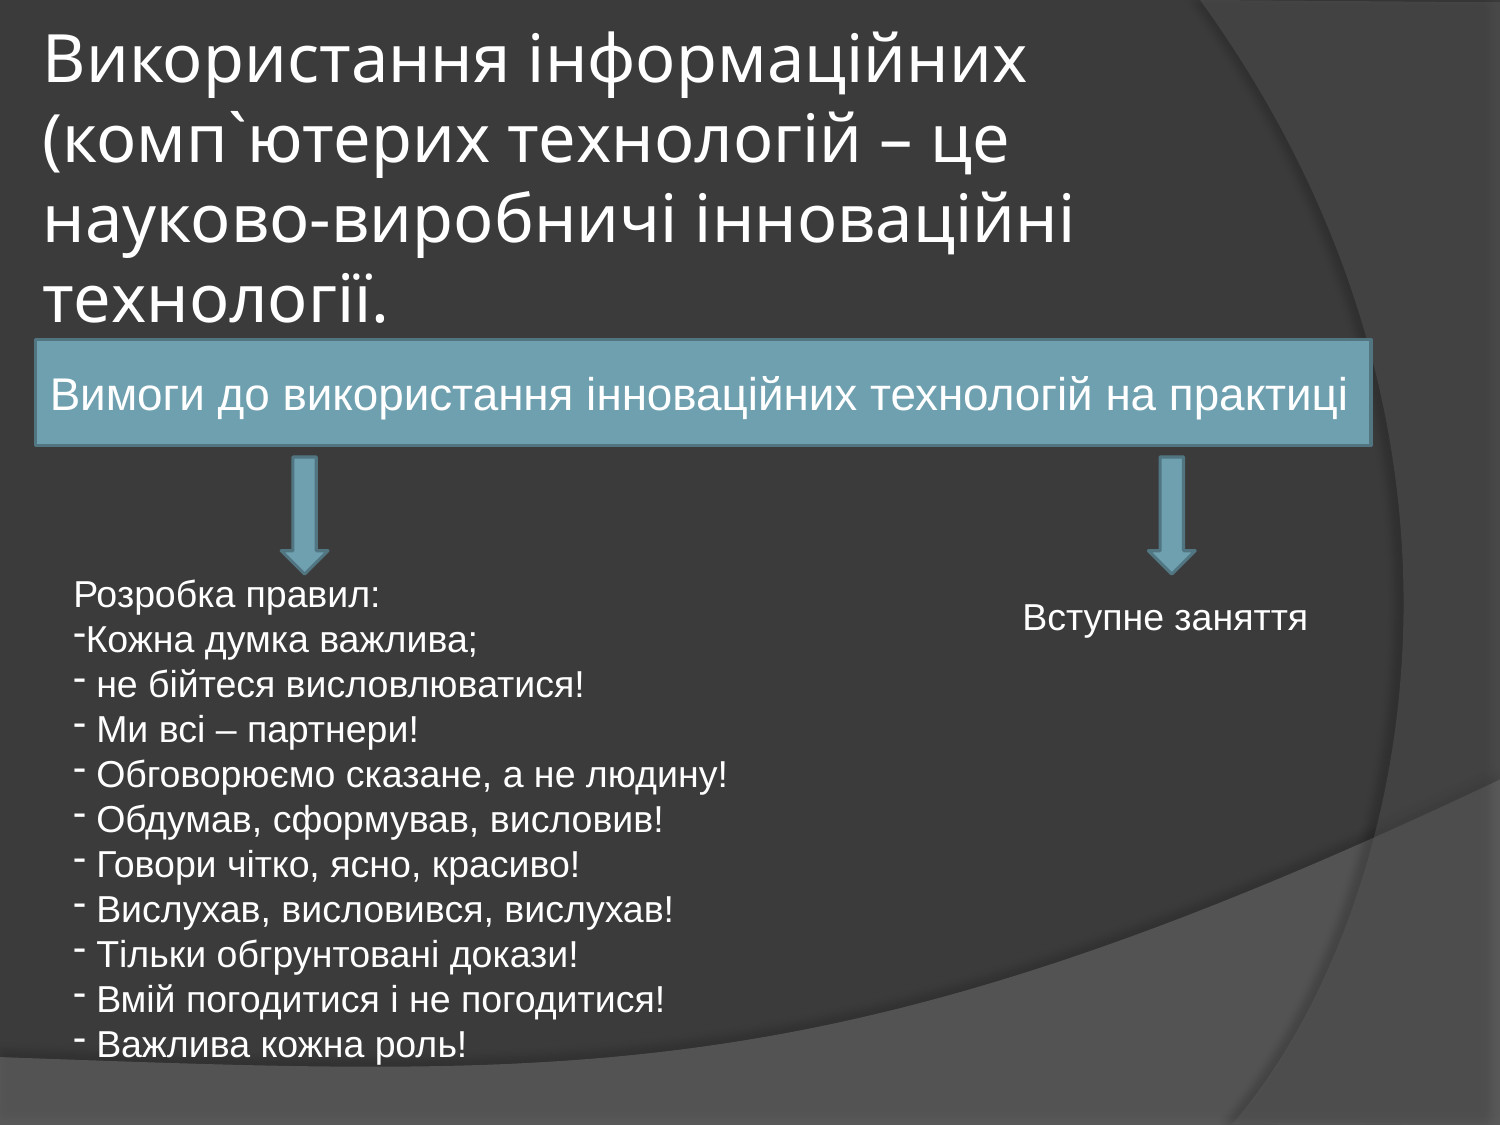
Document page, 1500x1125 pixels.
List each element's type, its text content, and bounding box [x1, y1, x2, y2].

title Використання інформаційних (комп`ютерих технологій – це науково-виробничі інноваційні технології. [35, 0, 1261, 338]
text_box [279, 455, 330, 562]
text_box Вступне заняття [1007, 585, 1360, 646]
text_box Розробка правил: Кожна думка важлива; не бійтеся висловлюватися! Ми всі – партнери! Обговорюємо сказане, а не людину! Обдумав, сформував, висловив! Говори чітко, ясно, красиво! Вислухав, висловився, вислухав! Тільки обгрунтовані докази! Вмій погодитися і не погодитися! Важлива кожна роль! [58, 562, 891, 1073]
text_box [1146, 455, 1197, 576]
text_box Вимоги до використання інноваційних технологій на практиці [34, 338, 1373, 447]
